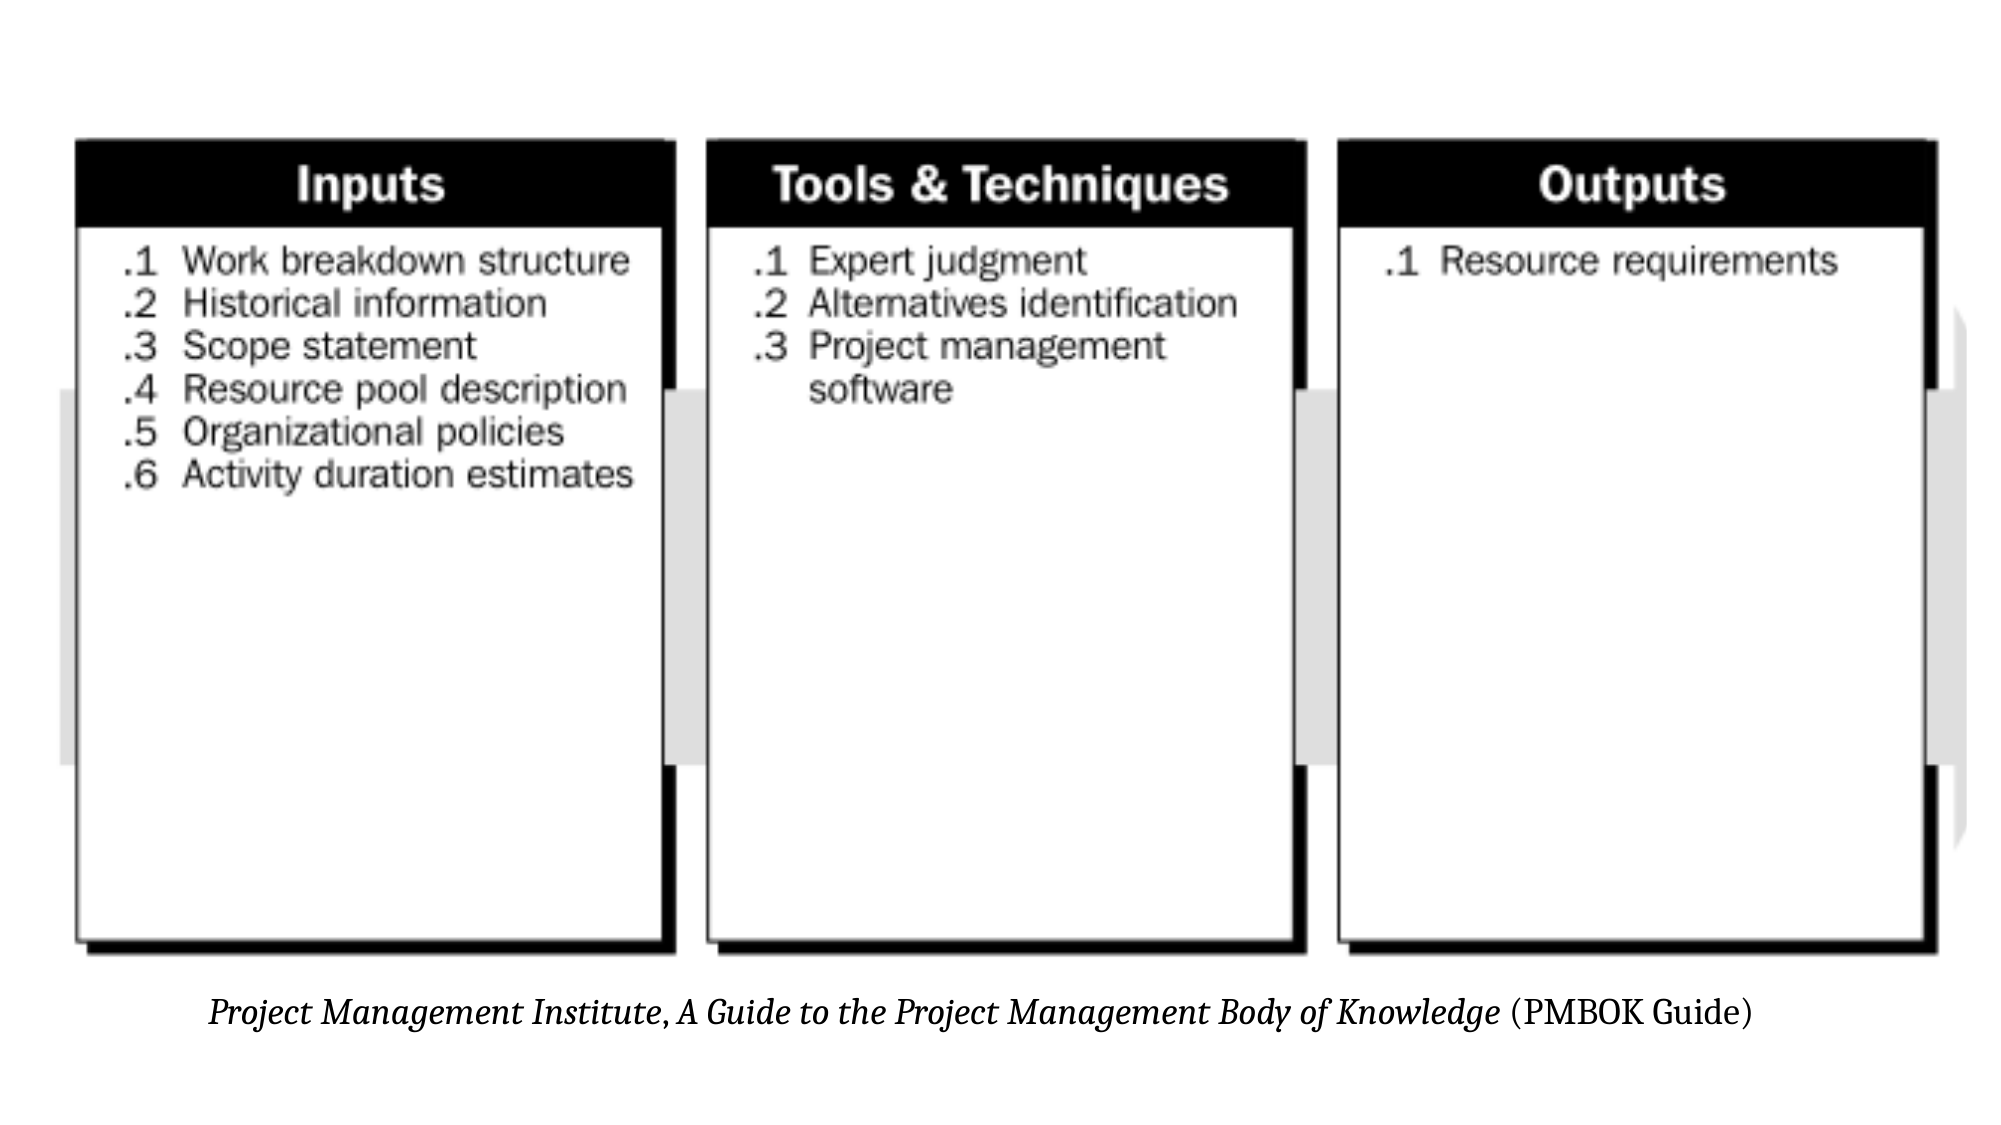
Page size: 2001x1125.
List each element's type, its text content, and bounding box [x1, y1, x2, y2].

text_box Project Management Institute, A Guide to the Project Management Body of Knowledge (PMBOK Guide) [193, 980, 1923, 1040]
picture [46, 98, 1967, 980]
